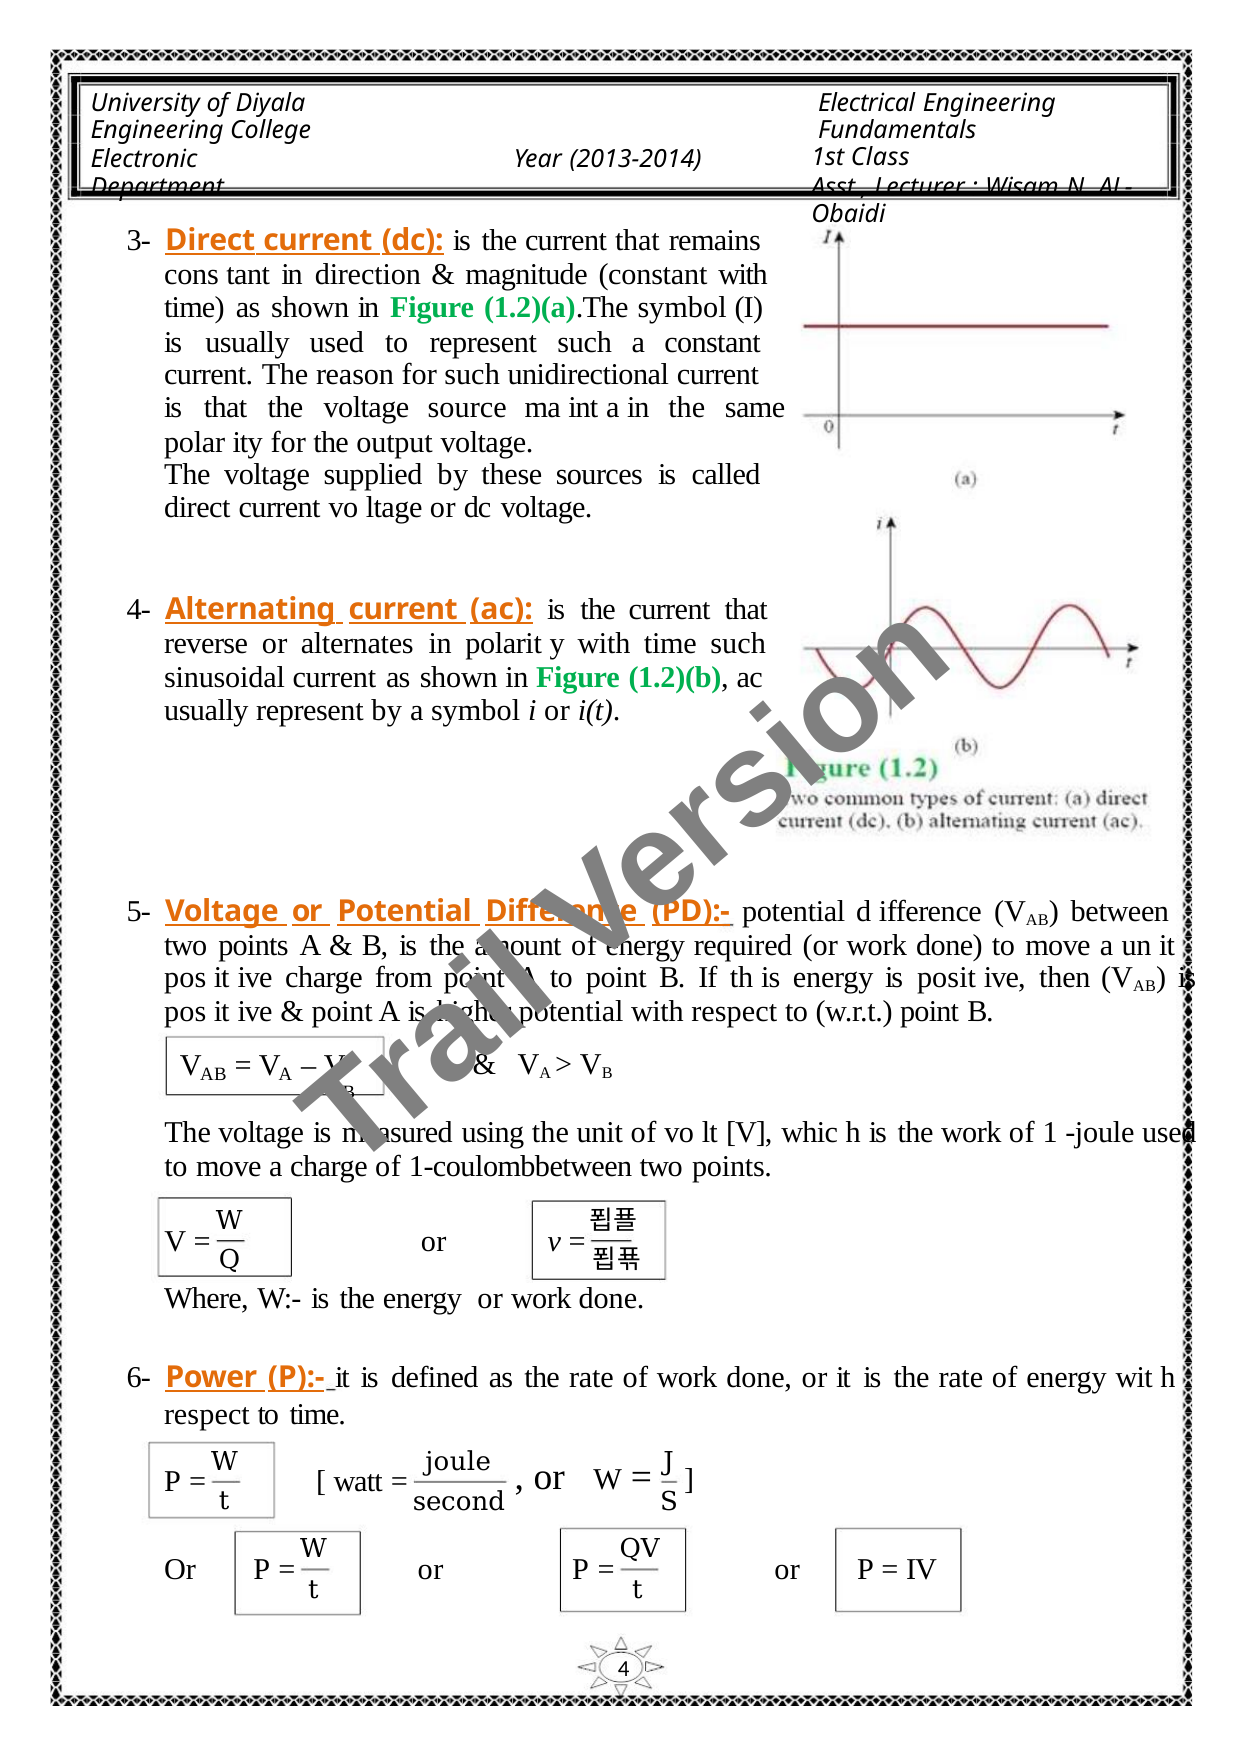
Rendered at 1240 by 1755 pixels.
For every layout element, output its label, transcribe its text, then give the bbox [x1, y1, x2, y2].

text_box second [412, 1484, 532, 1517]
text_box v = [547, 1224, 630, 1258]
text_box Year (2013-2014) [513, 145, 705, 173]
text_box or [774, 1552, 846, 1586]
text_box [ watt = [316, 1464, 452, 1498]
text_box QV [619, 1531, 692, 1564]
text_box joule [425, 1444, 514, 1476]
text_box P = [572, 1552, 660, 1586]
text_box V = V – V B [179, 1048, 275, 1103]
text_box 5- Voltage or Potential Difference (PD):- potential d ifference (VAB) between two points A & B, is the amount of energy required (or work done) to move a un it pos it ive charge from point A to point B. If th is energy is posit ive, then (VAB) is pos it ive & point A is higher potential with respect to (w.r.t.) point B. [126, 893, 460, 1028]
text_box Where, W:- is the energy or work done. [164, 1281, 708, 1315]
text_box 6- Power (P):- it is defined as the rate of work done, or it is the rate of energy wit h [126, 1357, 1240, 1394]
text_box & VA > VB [516, 1048, 662, 1082]
text_box P = [253, 1552, 341, 1586]
text_box W t [211, 1444, 275, 1516]
text_box 푑푤 푑푞 [589, 1203, 664, 1275]
text_box respect to time. [164, 1397, 388, 1431]
text_box P = IV [857, 1552, 982, 1586]
text_box P = Or [164, 1464, 252, 1586]
text_box W [300, 1531, 364, 1564]
text_box 4- Alternating current (ac): is the current that reverse or alternates in polarit y with time such sinusoidal current as shown in Figure (1.2)(b), ac usually represent by a symbol i or i(t). [126, 590, 821, 727]
text_box t [308, 1572, 357, 1604]
text_box or [417, 1552, 489, 1586]
text_box or [420, 1224, 492, 1258]
text_box The voltage is measured using the unit of vo lt [V], whic h is the work of 1 -joule used to move a charge of 1-coulombbetween two points. [396, 1116, 1240, 1183]
text_box W Q [215, 1203, 280, 1275]
text_box t [632, 1572, 681, 1604]
text_box V = [164, 1224, 255, 1258]
text_box 3- Direct current (dc): is the current that remains cons tant in direction & magnitude (constant with time) as shown in Figure (1.2)(a).The symbol (I) is usually used to represent such a constant current. The reason for such unidirectional current is that the voltage source ma int a in the same polar ity for the output voltage. [126, 221, 849, 459]
text_box The voltage is measured using the unit of vo lt [V], whic h is the work of 1 -joule used to move a charge of 1-coulombbetween two points. [164, 1116, 336, 1183]
text_box 4 [617, 1652, 665, 1681]
text_box The voltage supplied by these sources is called direct current vo ltage or dc voltage. [164, 457, 840, 525]
text_box J , or W = ] S [514, 1444, 738, 1517]
text_box University of Diyala Engineering College Electronic Department [90, 89, 332, 201]
text_box Trail Version [246, 543, 993, 1211]
text_box AB [200, 1063, 255, 1085]
text_box Electrical Engineering Fundamentals 1st Class Asst., Lecturer : Wisam N. AL-Obaidi [811, 89, 1204, 228]
text_box 5- Voltage or Potential Difference (PD):- potential d ifference (VAB) between two points A & B, is the amount of energy required (or work done) to move a un it pos it ive charge from point A to point B. If th is energy is posit ive, then (VAB) is pos it ive & point A is higher potential with respect to (w.r.t.) point B. [581, 893, 1240, 1028]
text_box [50, 49, 1193, 1706]
